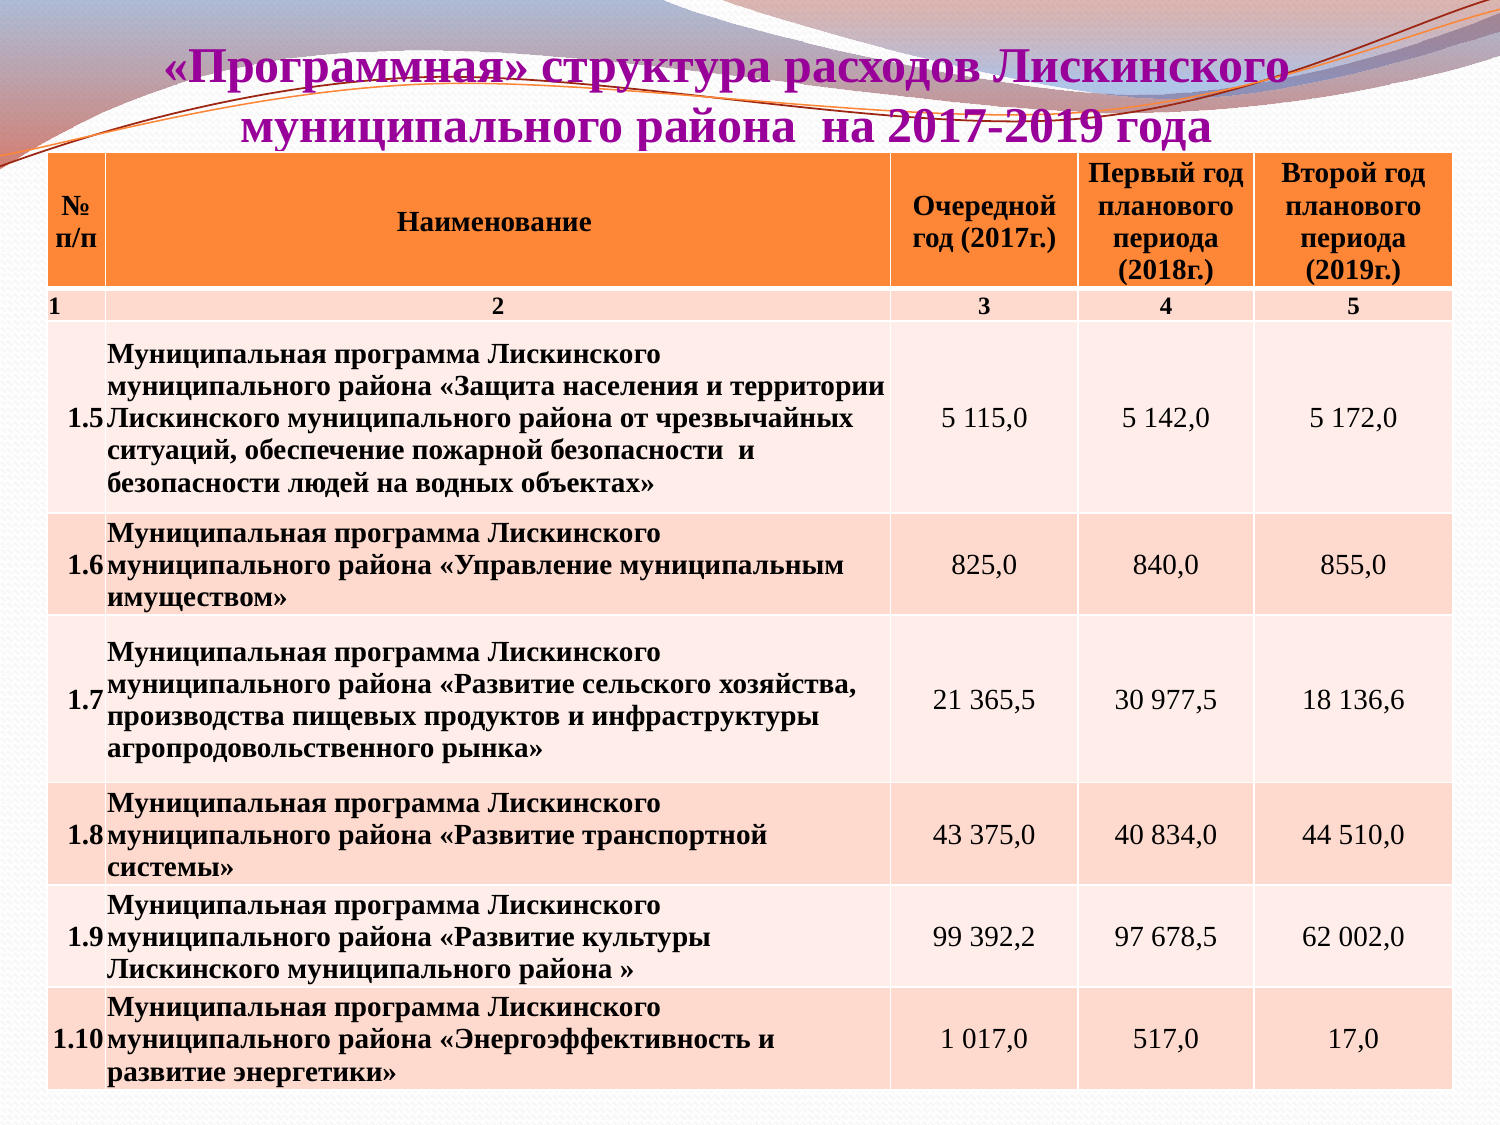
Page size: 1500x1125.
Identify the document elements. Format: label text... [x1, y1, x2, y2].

table_cell 1.9 [48, 886, 105, 986]
table_cell 1.10 [48, 988, 105, 1089]
table_cell 1 017,0 [891, 988, 1077, 1089]
table_cell 3 [891, 291, 1077, 320]
table_cell 17,0 [1255, 988, 1452, 1089]
table_cell Муниципальная программа Лискинского муниципального района «Развитие транспортной системы» [106, 783, 890, 884]
table_cell 44 510,0 [1255, 783, 1452, 884]
table_header Наименование [106, 153, 890, 286]
table_cell Муниципальная программа Лискинского муниципального района «Управление муниципальным имуществом» [106, 514, 890, 614]
table_cell Муниципальная программа Лискинского муниципального района «Развитие культуры Лискинского муниципального района » [106, 886, 890, 986]
table_cell 18 136,6 [1255, 616, 1452, 782]
table_cell Муниципальная программа Лискинского муниципального района «Защита населения и территории Лискинского муниципального района от чрезвычайных ситуаций, обеспечение пожарной безопасности и безопасности людей на водных объектах» [106, 322, 890, 512]
table_cell Муниципальная программа Лискинского муниципального района «Развитие сельского хозяйства, производства пищевых продуктов и инфраструктуры агропродовольственного рынка» [106, 616, 890, 782]
table_cell 99 392,2 [891, 886, 1077, 986]
table_cell 40 834,0 [1079, 783, 1253, 884]
table_cell 1.8 [48, 783, 105, 884]
table_header Второй год планового периода (2019г.) [1255, 153, 1452, 286]
table_cell 825,0 [891, 514, 1077, 614]
table_cell 4 [1079, 291, 1253, 320]
table_cell 1 [48, 291, 105, 320]
table_header № п/п [48, 153, 105, 286]
table_cell 5 172,0 [1255, 322, 1452, 512]
table_cell Муниципальная программа Лискинского муниципального района «Энергоэффективность и развитие энергетики» [106, 988, 890, 1089]
table_cell 517,0 [1079, 988, 1253, 1089]
table_cell 855,0 [1255, 514, 1452, 614]
table_cell 5 115,0 [891, 322, 1077, 512]
table_cell 5 142,0 [1079, 322, 1253, 512]
table_header Первый год планового периода (2018г.) [1079, 153, 1253, 286]
table_cell 1.5 [48, 322, 105, 512]
table_cell 5 [1255, 291, 1452, 320]
table_cell 1.6 [48, 514, 105, 614]
table_cell 21 365,5 [891, 616, 1077, 782]
table_cell 30 977,5 [1079, 616, 1253, 782]
table_cell 97 678,5 [1079, 886, 1253, 986]
table_cell 1.7 [48, 616, 105, 782]
table_cell 43 375,0 [891, 783, 1077, 884]
table_header Очередной год (2017г.) [891, 153, 1077, 286]
table_cell 840,0 [1079, 514, 1253, 614]
table_cell 2 [106, 291, 890, 320]
title «Программная» структура расходов Лискинского муниципального района на 2017-2019 года [35, 35, 1418, 153]
table_cell 62 002,0 [1255, 886, 1452, 986]
